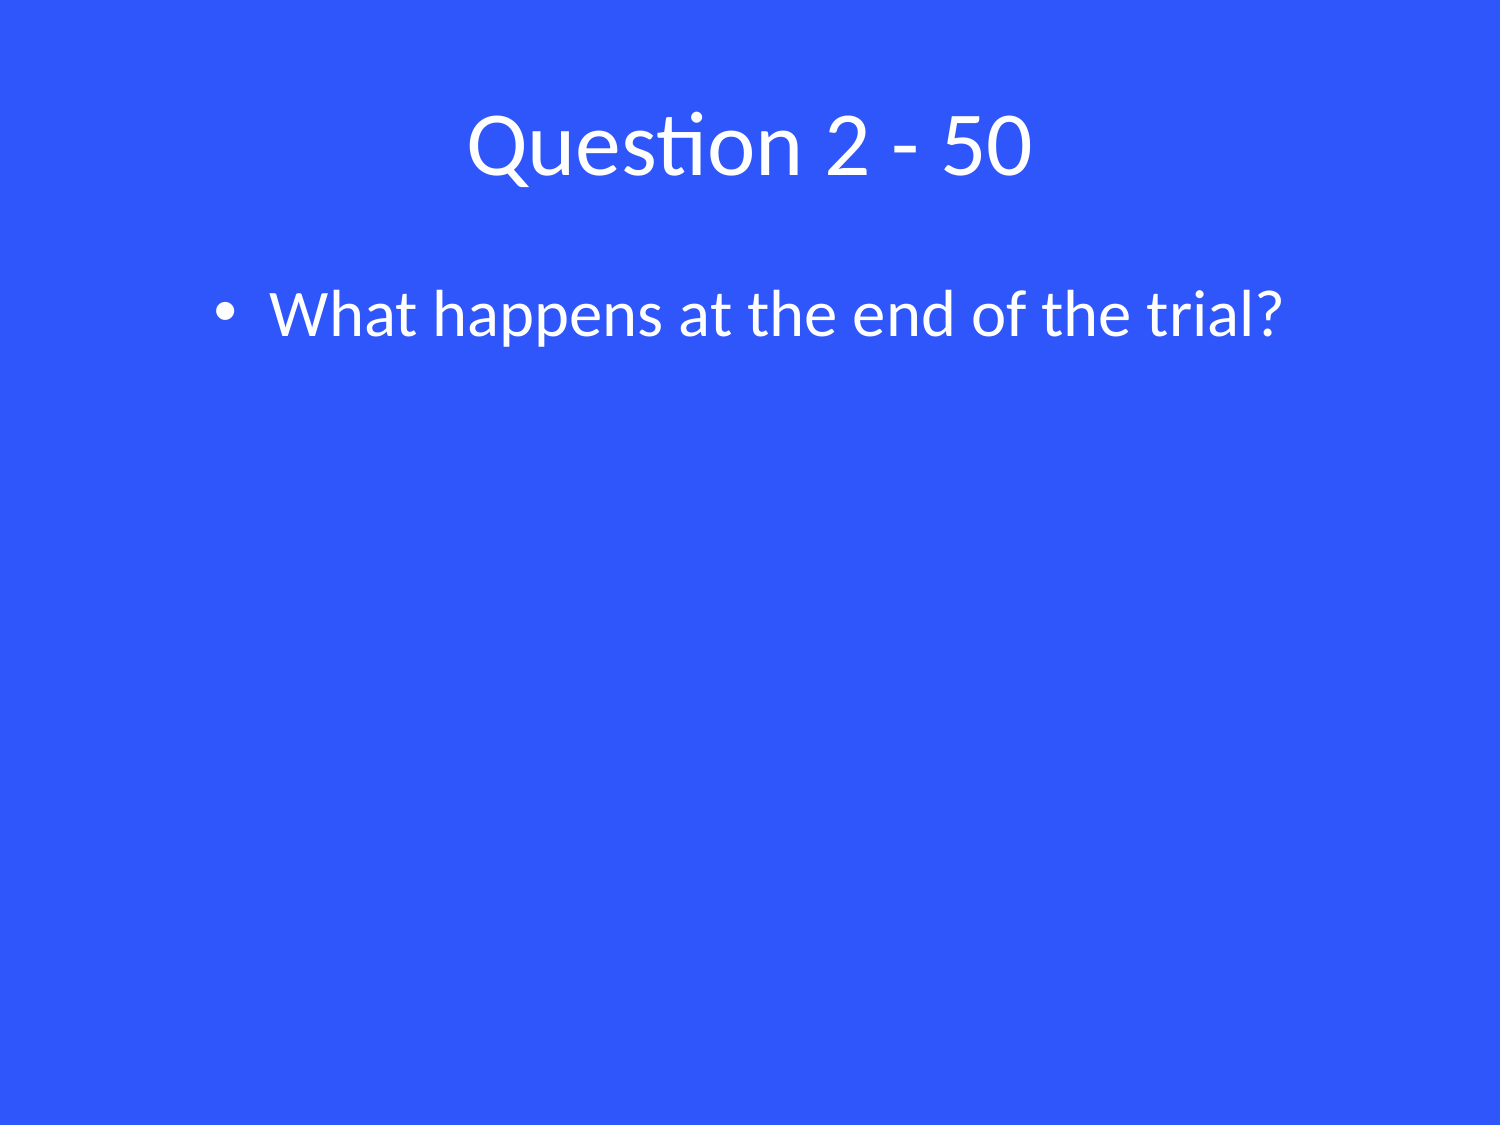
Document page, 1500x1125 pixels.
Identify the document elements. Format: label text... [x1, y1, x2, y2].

title Question 2 - 50 [74, 44, 1426, 233]
list What happens at the end of the trial? [74, 262, 1426, 1006]
